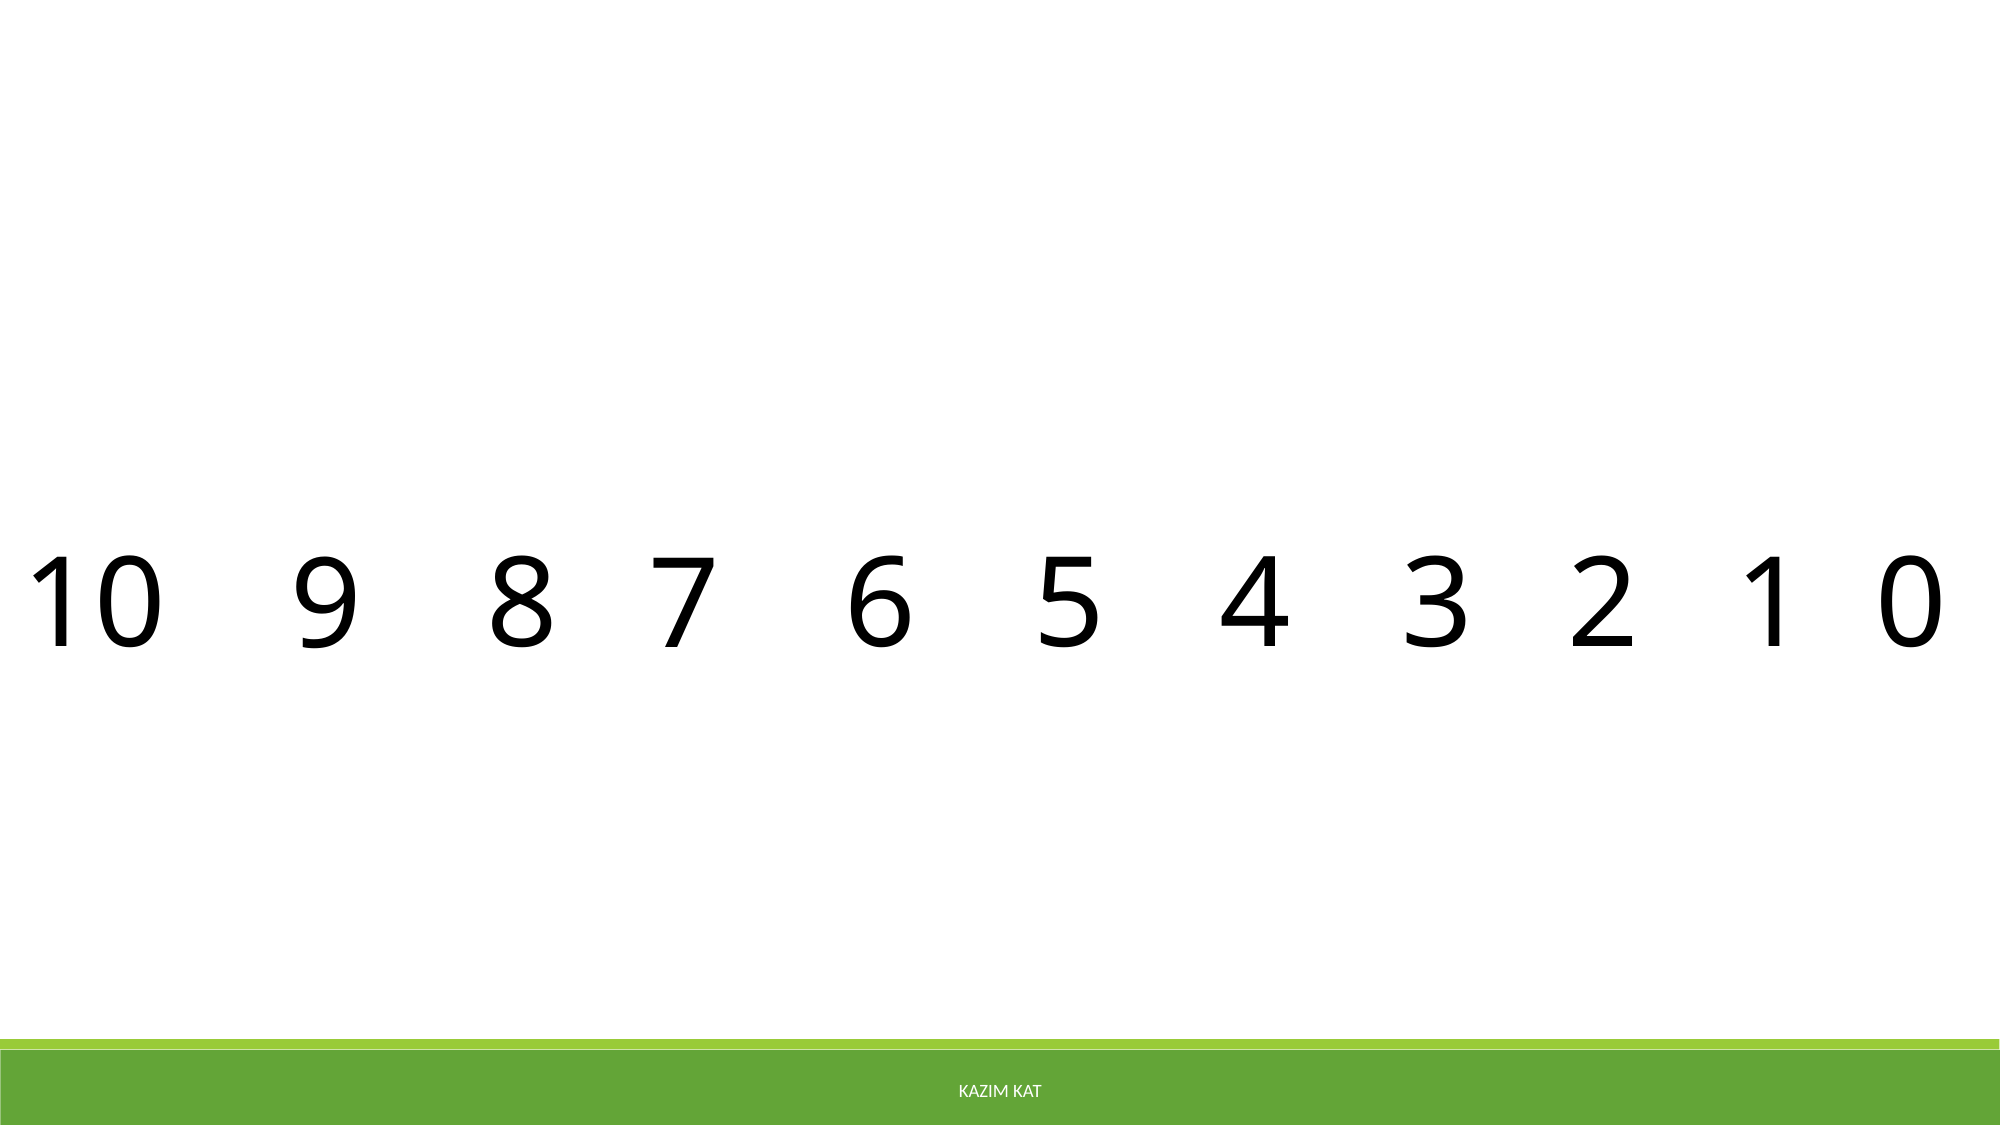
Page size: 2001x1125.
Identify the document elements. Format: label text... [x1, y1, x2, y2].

text_box 2 [1552, 514, 1689, 679]
text_box 5 [1019, 514, 1156, 679]
text_box 10 [8, 514, 211, 679]
text_box 4 [1204, 514, 1341, 679]
text_box 6 [829, 514, 966, 679]
text_box 0 [1860, 514, 1997, 679]
text_box 9 [275, 514, 412, 680]
text_box 3 [1386, 514, 1523, 679]
text_box 7 [633, 514, 770, 680]
footer Kazım KAT [604, 1059, 1396, 1120]
text_box 8 [471, 514, 608, 679]
text_box 1 [1720, 514, 1857, 679]
